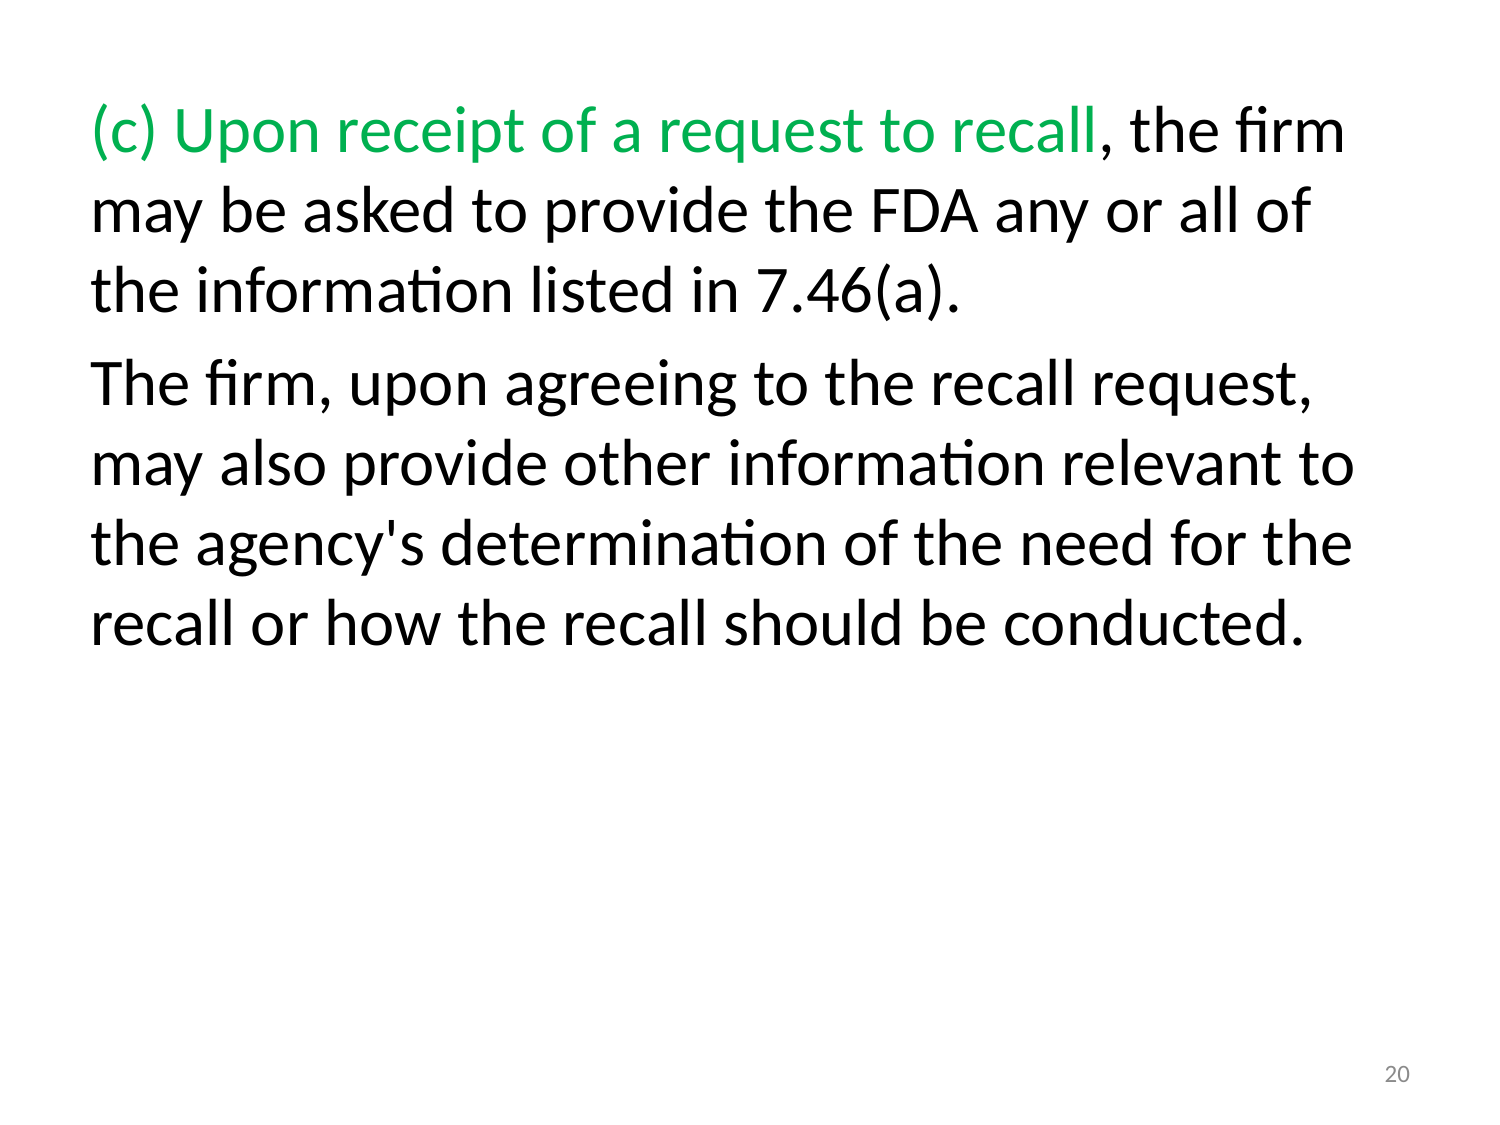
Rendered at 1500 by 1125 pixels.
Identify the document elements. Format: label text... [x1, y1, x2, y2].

list (c) Upon receipt of a request to recall, the firm may be asked to provide the FDA any or all of the information listed in 7.46(a). The firm, upon agreeing to the recall request, may also provide other information relevant to the agency's determination of the need for the recall or how the recall should be conducted. [75, 78, 1425, 1071]
slide_number 20 [1074, 1042, 1425, 1103]
